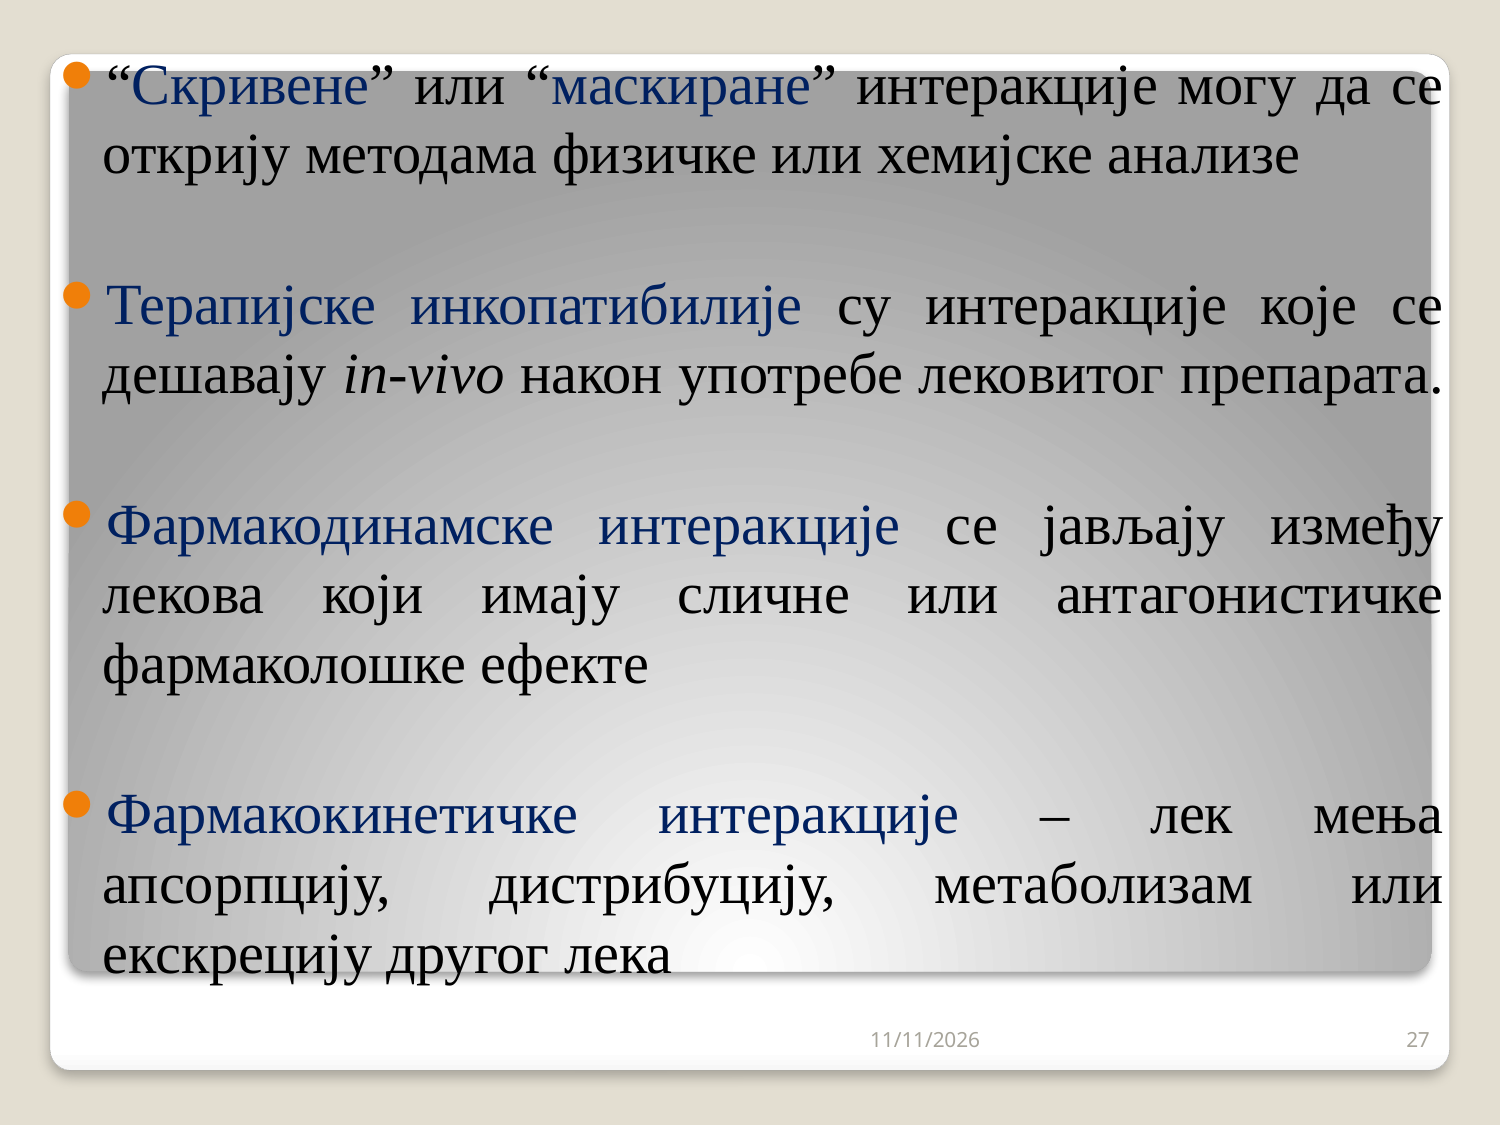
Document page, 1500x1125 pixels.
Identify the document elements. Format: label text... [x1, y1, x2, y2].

slide_number 27 [1369, 1002, 1445, 1063]
list “Скривене” или “маскиране” интеракције могу да се открију методама физичке или хемијске анализе Терапијске инкопатибилије су интеракције које се дешавају in-vivo након употребе лековитог препарата. Фармакодинамске интеракције се јављају између лекова који имају сличне или антагонистичке фармаколошке ефекте Фармакокинетичке интеракције – лек мења апсорпцију, дистрибуцију, метаболизам или екскрецију другог лека [29, 30, 1459, 1071]
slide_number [619, 1002, 995, 1063]
